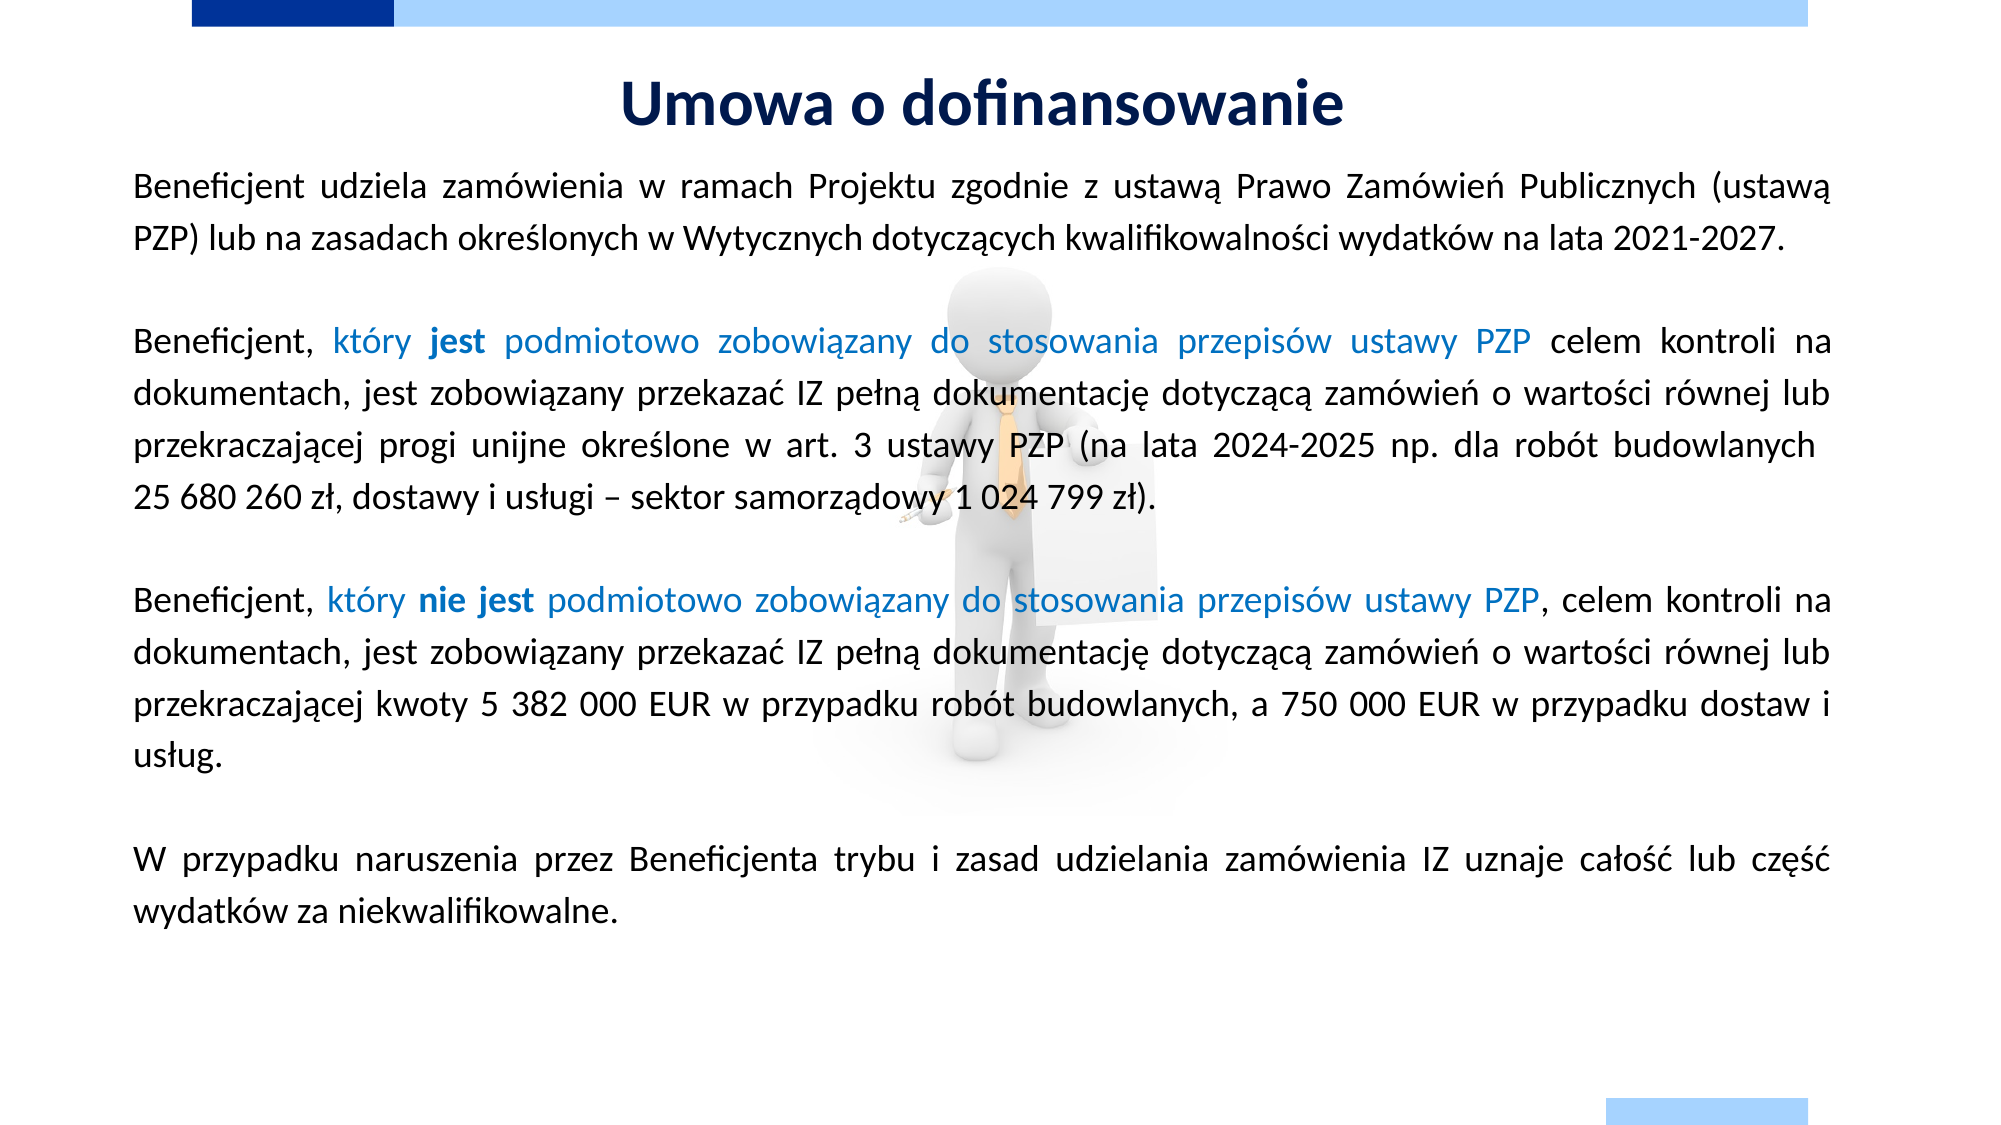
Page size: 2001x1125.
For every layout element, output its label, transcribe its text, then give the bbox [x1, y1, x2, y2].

text_box Umowa o dofinansowanie [203, 51, 1763, 146]
picture [705, 226, 1295, 816]
text_box Beneficjent udziela zamówienia w ramach Projektu zgodnie z ustawą Prawo Zamówień Publicznych (ustawą PZP) lub na zasadach określonych w Wytycznych dotyczących kwalifikowalności wydatków na lata 2021-2027. Beneficjent, który jest podmiotowo zobowiązany do stosowania przepisów ustawy PZP celem kontroli na dokumentach, jest zobowiązany przekazać IZ pełną dokumentację dotyczącą zamówień o wartości równej lub przekraczającej progi unijne określone w art. 3 ustawy PZP (na lata 2024-2025 np. dla robót budowlanych 25 680 260 zł, dostawy i usługi – sektor samorządowy 1 024 799 zł). Beneficjent, który nie jest podmiotowo zobowiązany do stosowania przepisów ustawy PZP, celem kontroli na dokumentach, jest zobowiązany przekazać IZ pełną dokumentację dotyczącą zamówień o wartości równej lub przekraczającej kwoty 5 382 000 EUR w przypadku robót budowlanych, a 750 000 EUR w przypadku dostaw i usług. W przypadku naruszenia przez Beneficjenta trybu i zasad udzielania zamówienia IZ uznaje całość lub część wydatków za niekwalifikowalne. [118, 147, 1848, 938]
